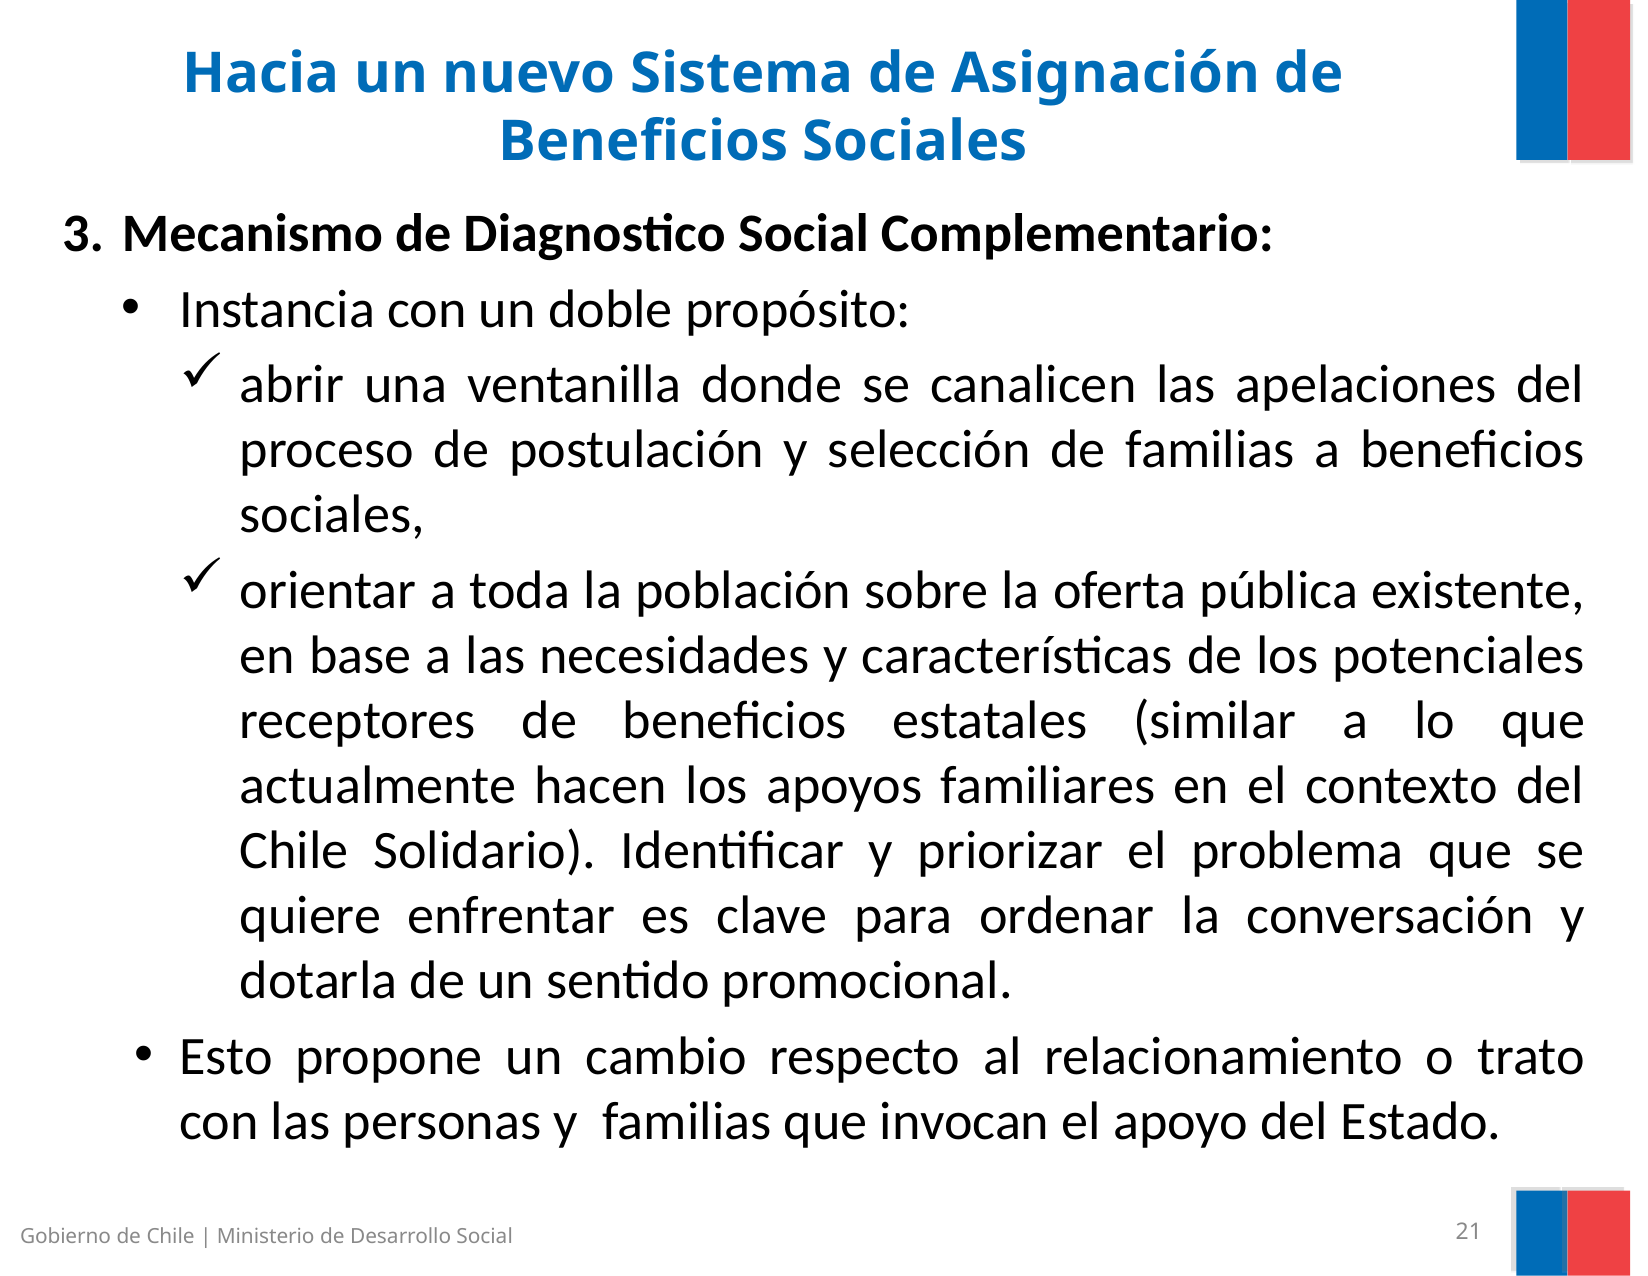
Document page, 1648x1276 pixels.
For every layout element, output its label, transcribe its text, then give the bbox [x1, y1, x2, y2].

text_box Mecanismo de Diagnostico Social Complementario: Instancia con un doble propósito: abrir una ventanilla donde se canalicen las apelaciones del proceso de postulación y selección de familias a beneficios sociales, orientar a toda la población sobre la oferta pública existente, en base a las necesidades y características de los potenciales receptores de beneficios estatales (similar a lo que actualmente hacen los apoyos familiares en el contexto del Chile Solidario). Identificar y priorizar el problema que se quiere enfrentar es clave para ordenar la conversación y dotarla de un sentido promocional. Esto propone un cambio respecto al relacionamiento o trato con las personas y familias que invocan el apoyo del Estado. [45, 188, 1604, 1159]
title Hacia un nuevo Sistema de Asignación de Beneficios Sociales [27, 28, 1500, 190]
slide_number 21 [1114, 1214, 1499, 1251]
footer Gobierno de Chile | Ministerio de Desarrollo Social [3, 1214, 635, 1261]
